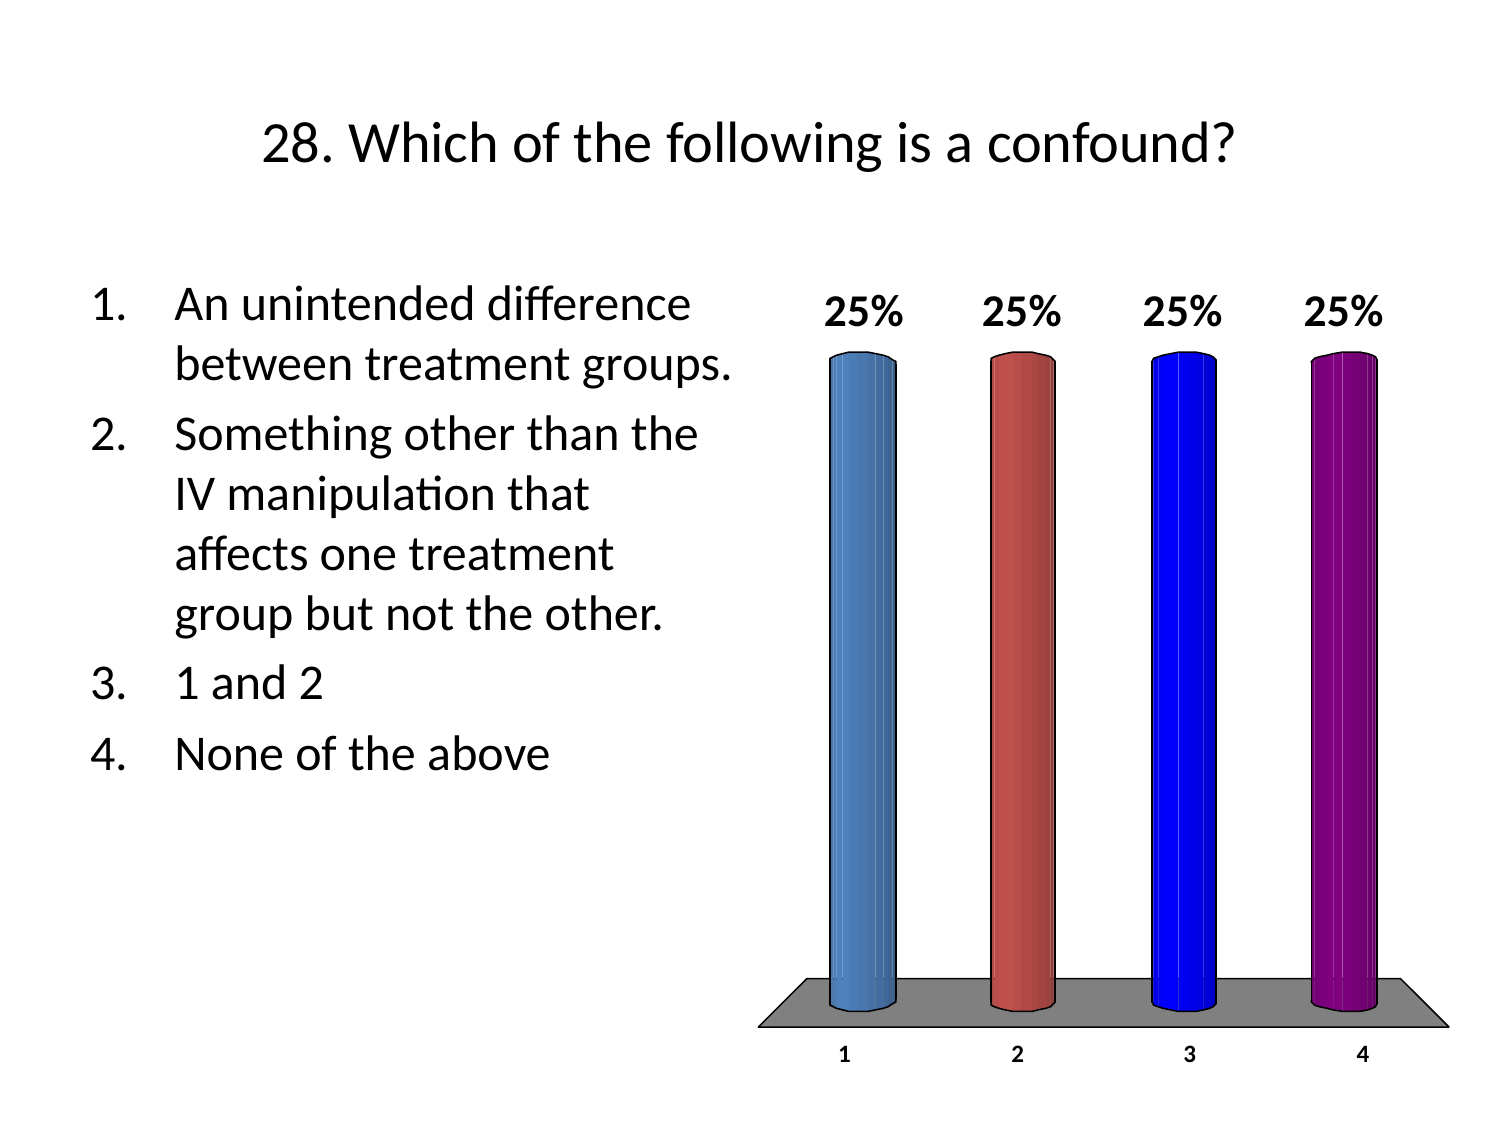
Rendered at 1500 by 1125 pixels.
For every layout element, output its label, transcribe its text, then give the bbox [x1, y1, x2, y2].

title 28. Which of the following is a confound? [75, 45, 1425, 233]
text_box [739, 270, 1490, 1115]
list An unintended difference between treatment groups. Something other than the IV manipulation that affects one treatment group but not the other. 1 and 2 None of the above [75, 262, 750, 1005]
